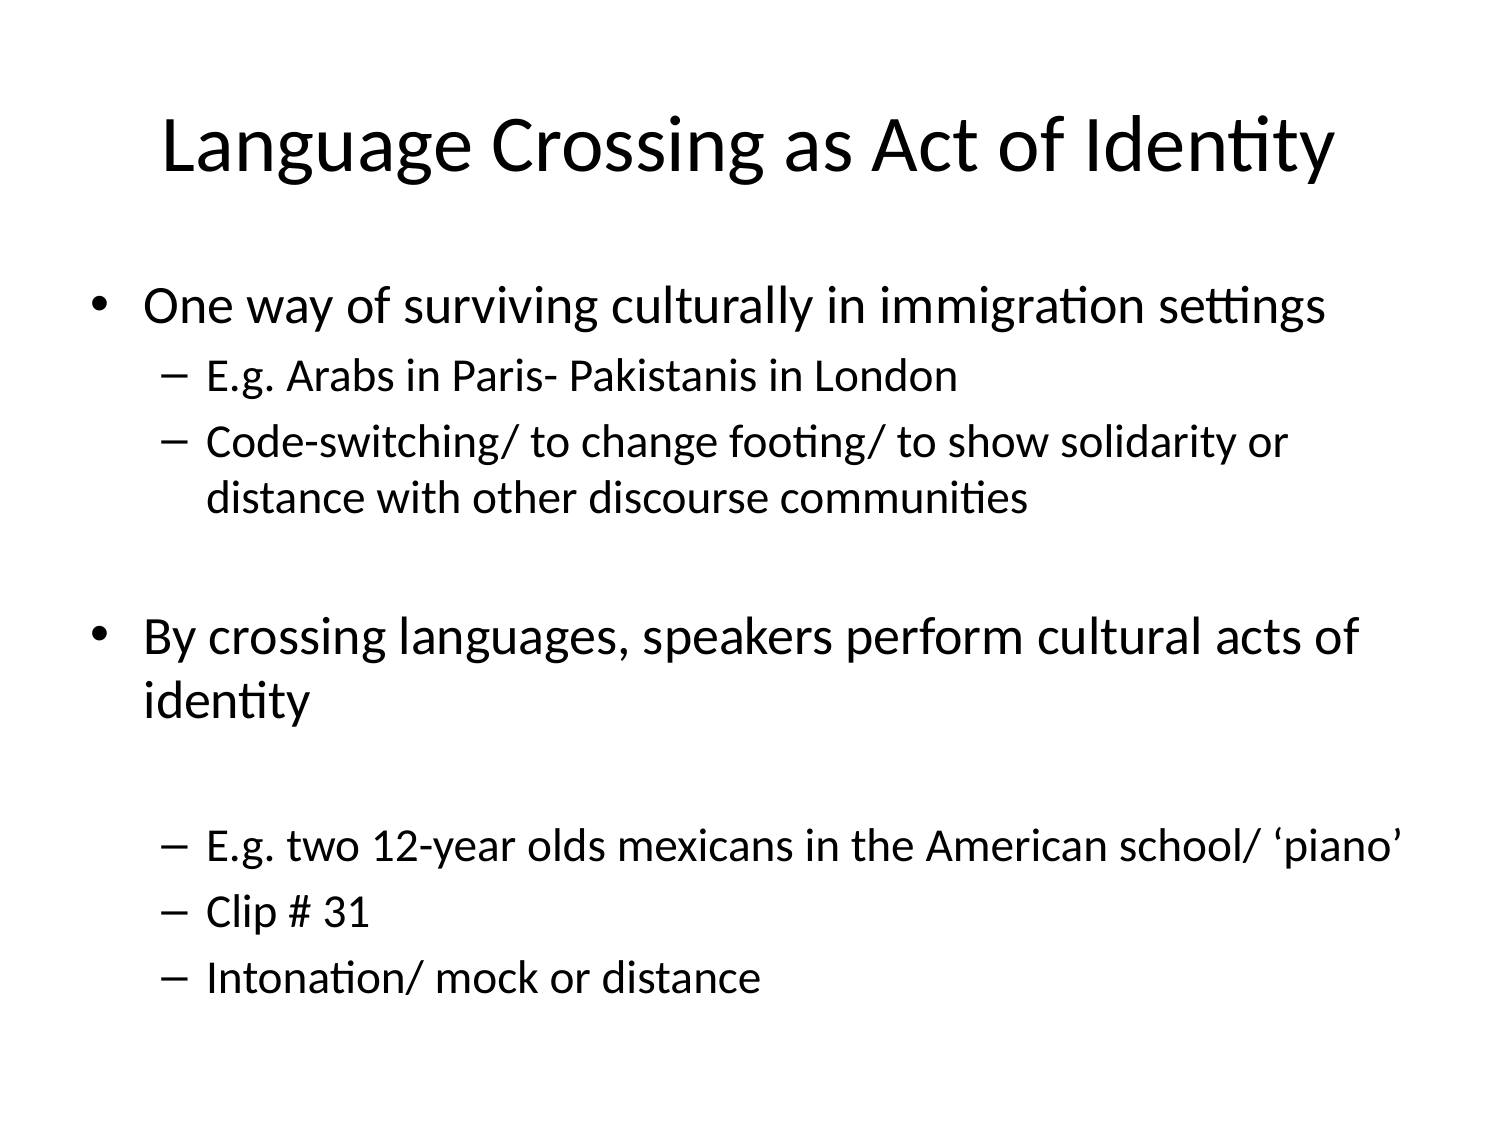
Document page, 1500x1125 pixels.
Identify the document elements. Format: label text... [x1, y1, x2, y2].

title Language Crossing as Act of Identity [75, 45, 1425, 233]
list One way of surviving culturally in immigration settings E.g. Arabs in Paris- Pakistanis in London Code-switching/ to change footing/ to show solidarity or distance with other discourse communities By crossing languages, speakers perform cultural acts of identity E.g. two 12-year olds mexicans in the American school/ ‘piano’ Clip # 31 Intonation/ mock or distance [75, 262, 1425, 1063]
